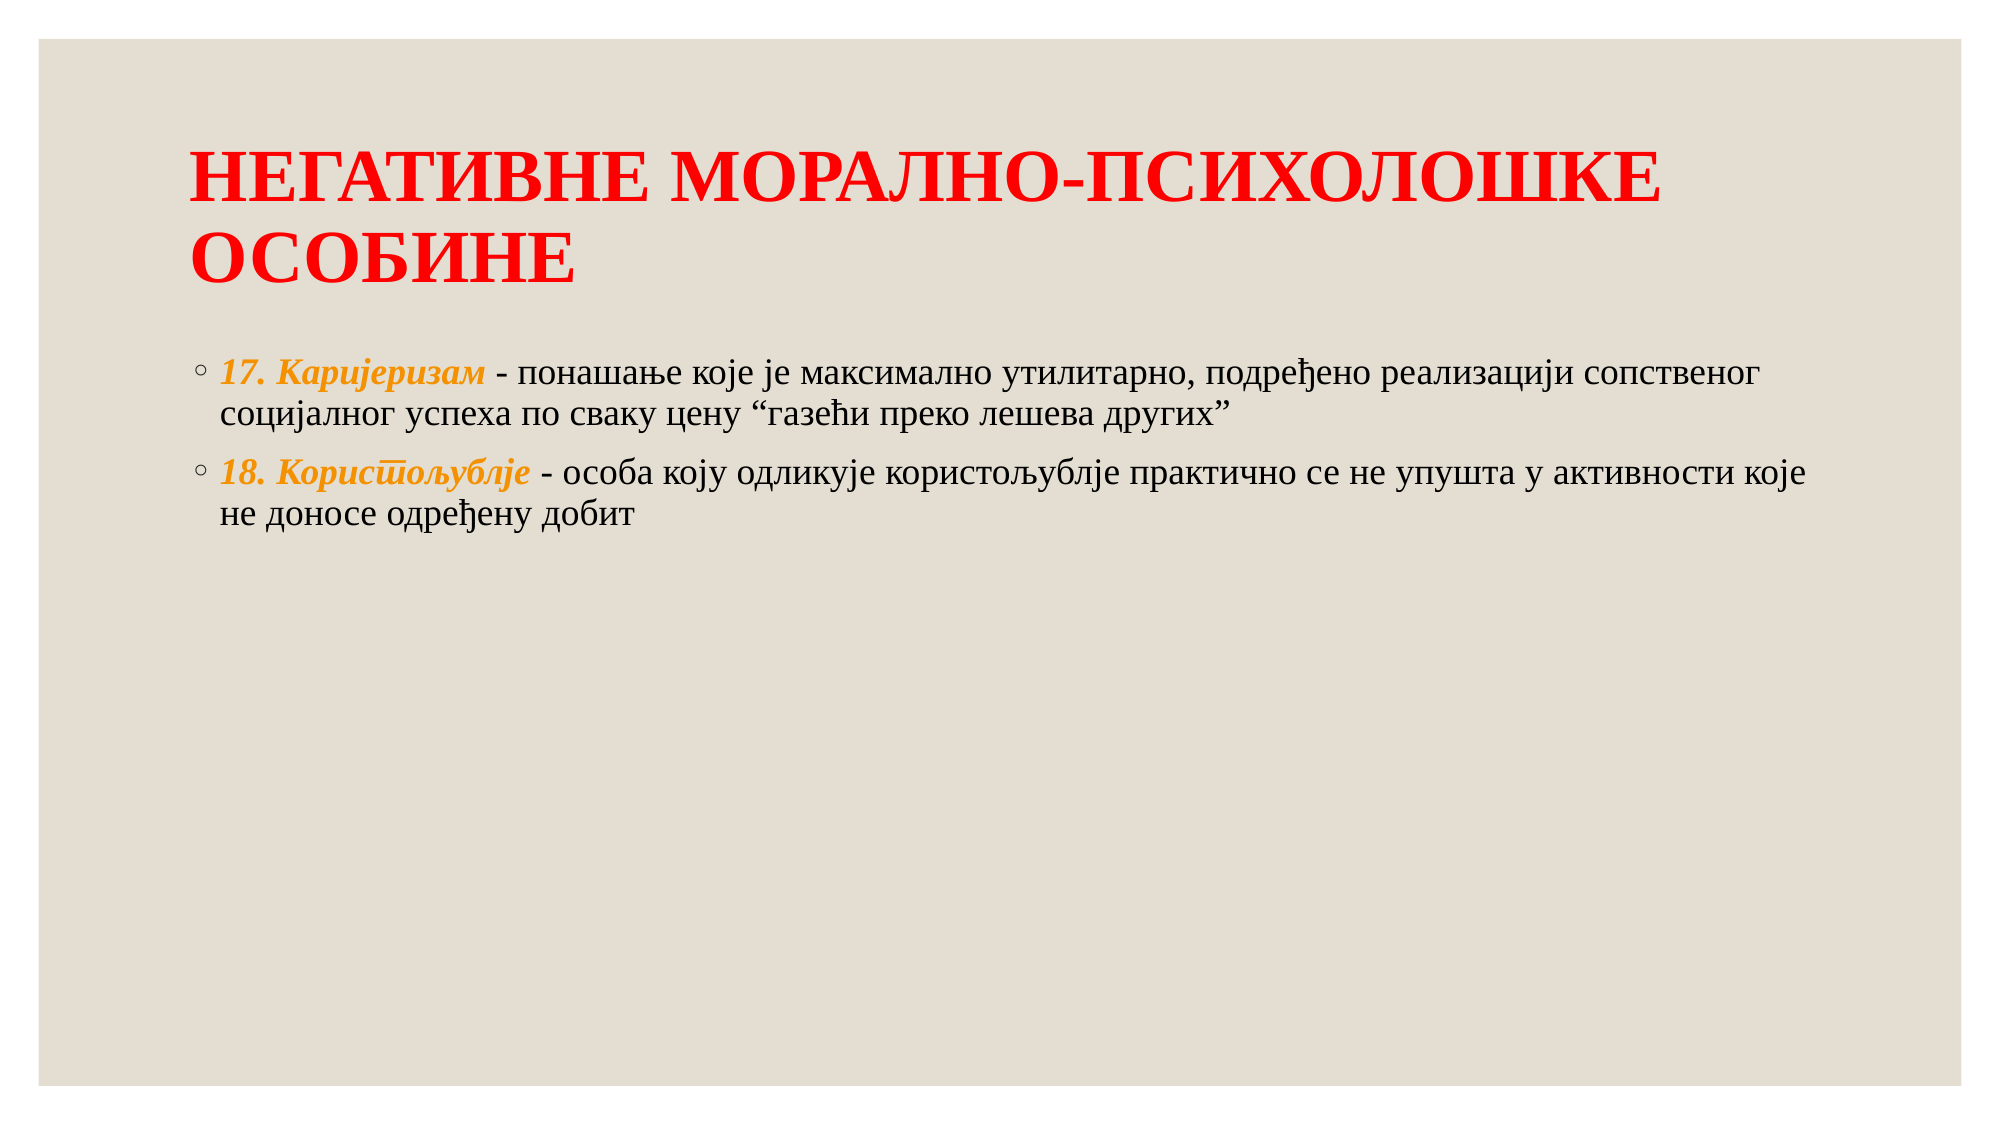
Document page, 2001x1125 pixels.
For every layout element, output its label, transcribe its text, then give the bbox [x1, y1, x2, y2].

list 17. Каријеризам - понашање које је максимално утилитарно, подређено реализацији сопственог социјалног успеха по сваку цену “газећи преко лешева других” 18. Користољублје - особа коју одликује користољублје практично се не упушта у активности које не доносе одређену добит [174, 345, 1825, 990]
title НЕГАТИВНЕ МОРАЛНО-ПСИХОЛОШКЕ ОСОБИНЕ [174, 105, 1825, 331]
